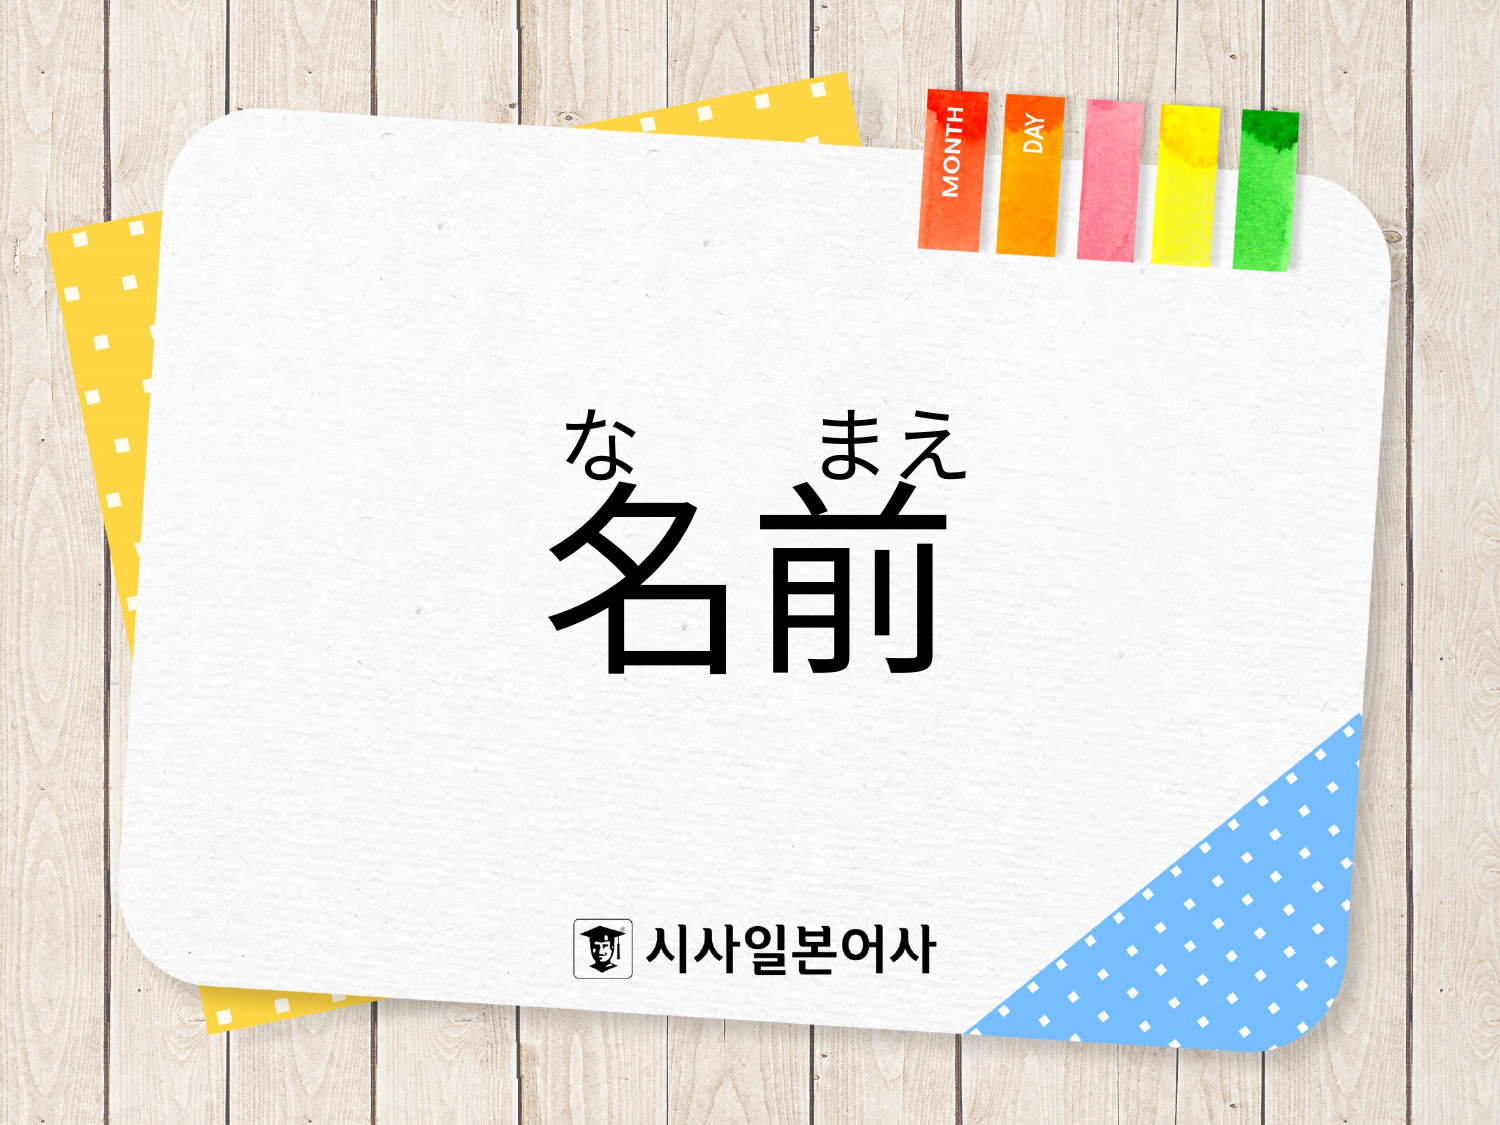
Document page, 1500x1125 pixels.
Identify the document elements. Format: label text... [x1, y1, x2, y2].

picture [0, 0, 1500, 1125]
title 名前 [75, 338, 1425, 811]
text_box な まえ [543, 385, 990, 501]
